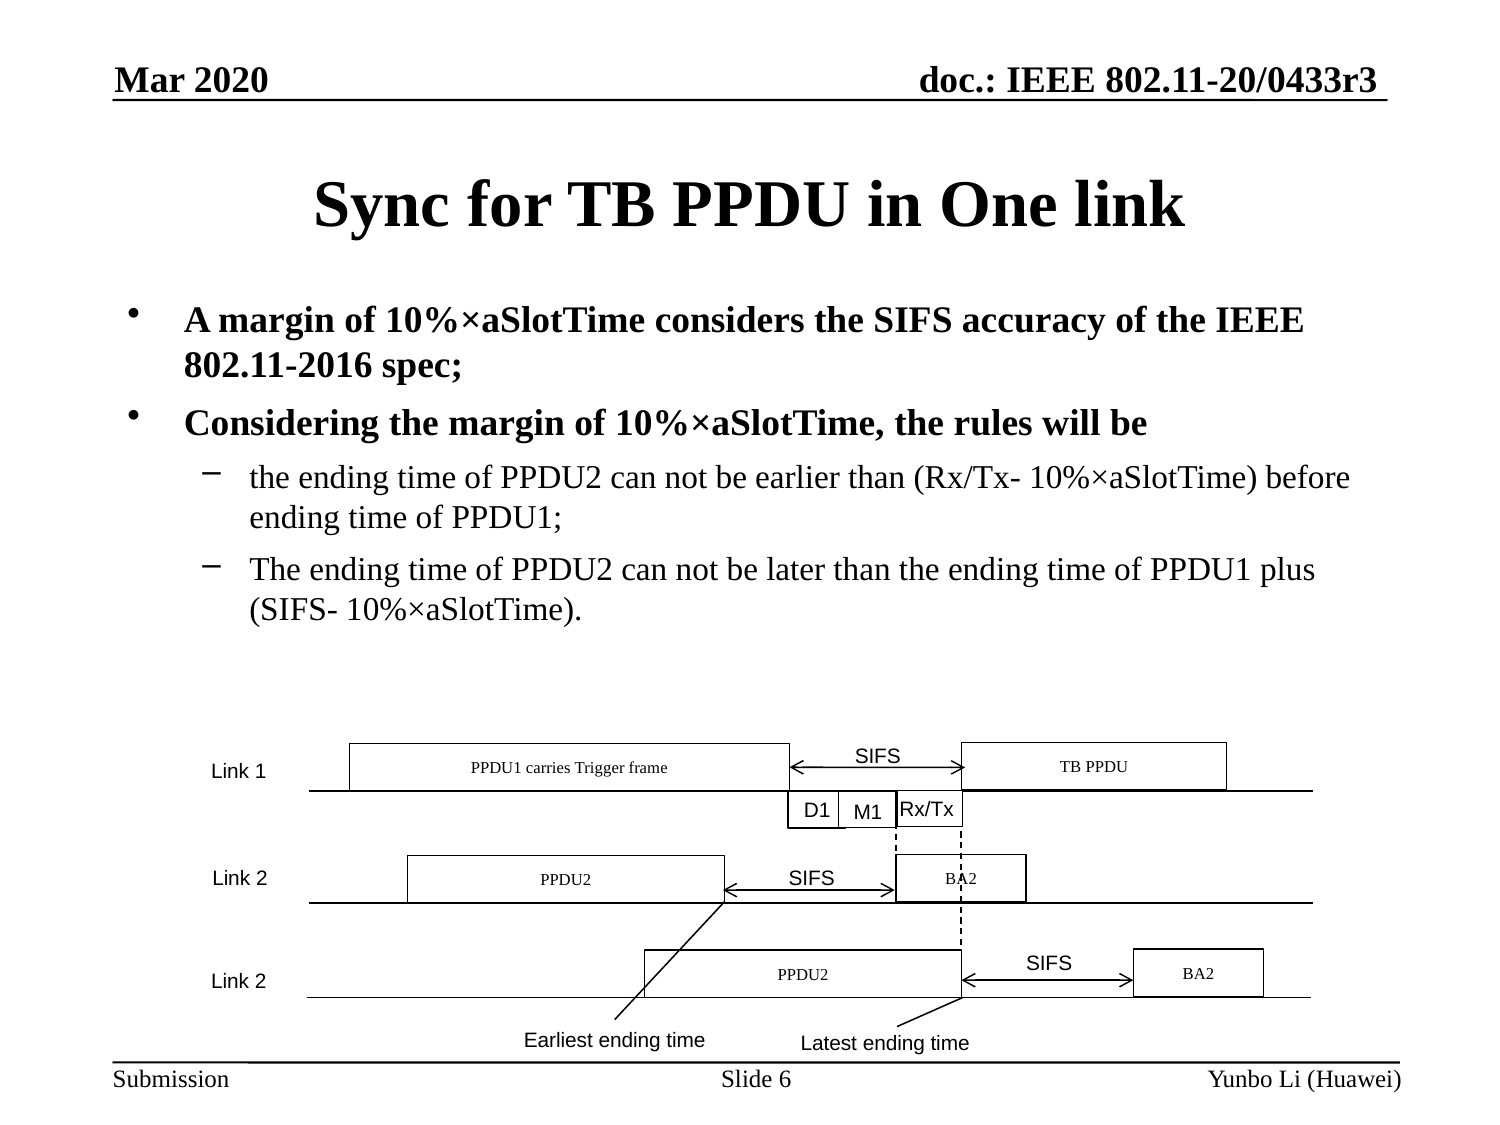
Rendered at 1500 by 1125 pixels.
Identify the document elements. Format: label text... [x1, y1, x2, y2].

footer Yunbo Li (Huawei) [1204, 1061, 1402, 1093]
list A margin of 10%×aSlotTime considers the SIFS accuracy of the IEEE 802.11-2016 spec; Considering the margin of 10%×aSlotTime, the rules will be the ending time of PPDU2 can not be earlier than (Rx/Tx- 10%×aSlotTime) before ending time of PPDU1; The ending time of PPDU2 can not be later than the ending time of PPDU1 plus (SIFS- 10%×aSlotTime). [112, 287, 1425, 1024]
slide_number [114, 54, 271, 101]
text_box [195, 735, 1313, 1063]
slide_number Slide 6 [712, 1072, 800, 1093]
title Sync for TB PPDU in One link [112, 112, 1388, 288]
